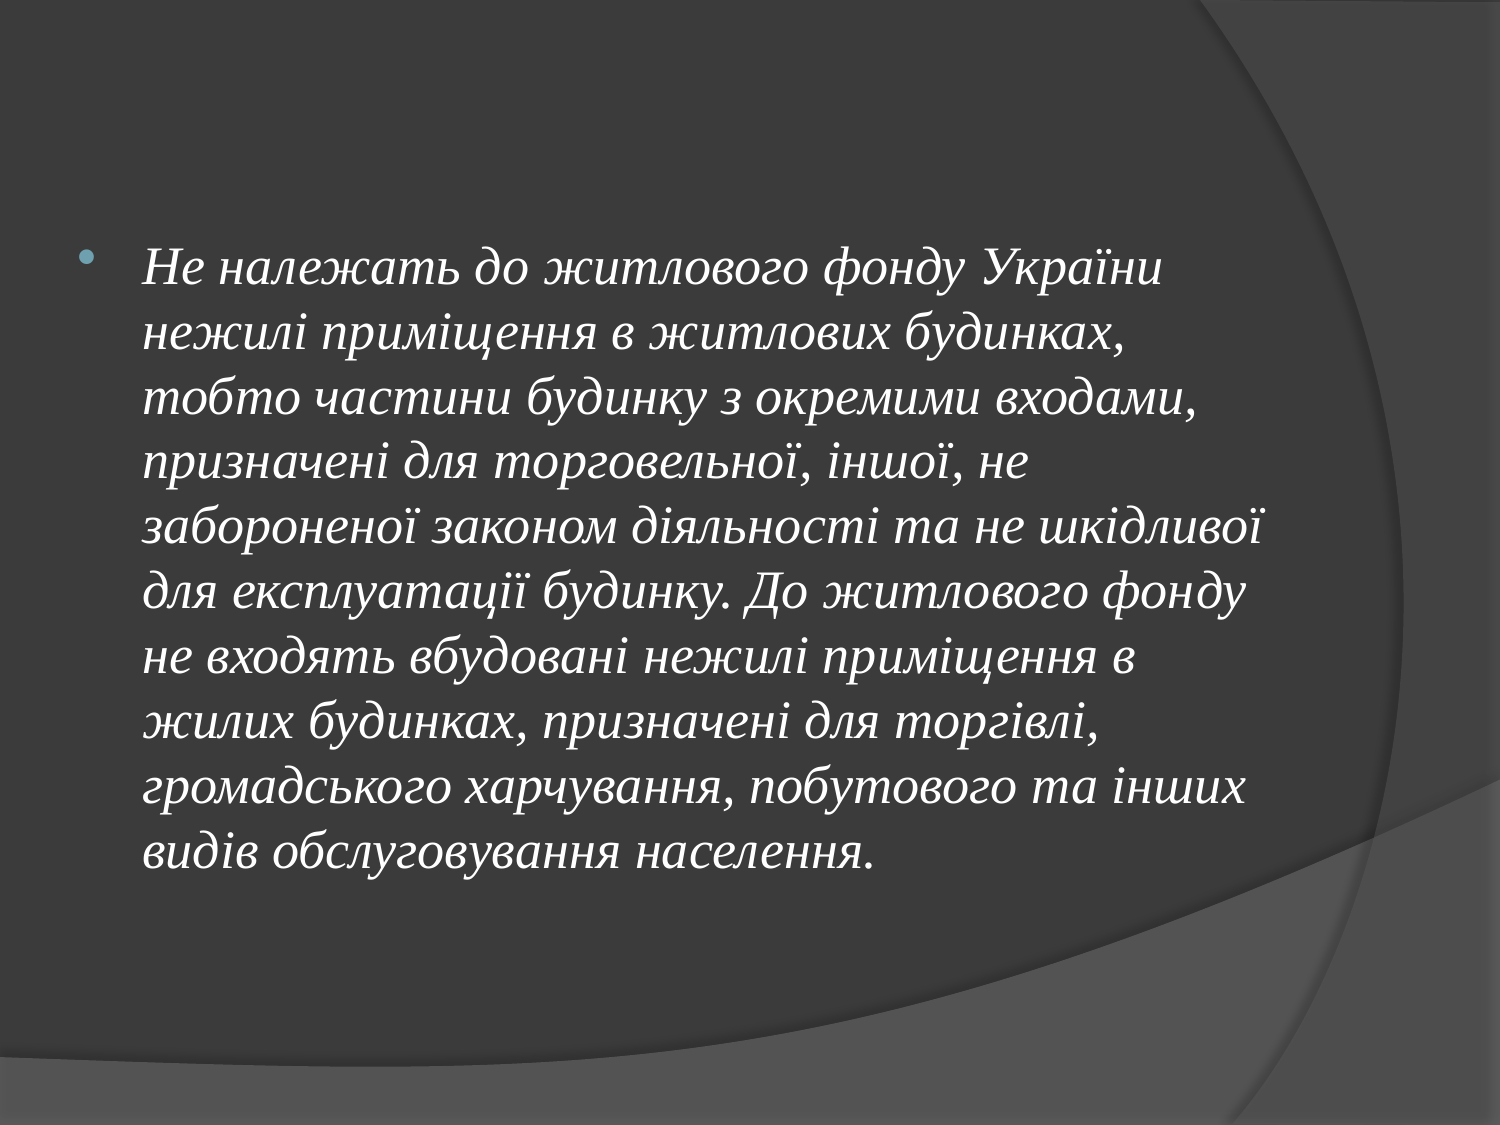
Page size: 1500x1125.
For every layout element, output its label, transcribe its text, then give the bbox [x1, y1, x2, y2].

list Не належать до житлового фонду України нежилі приміщення в житлових будинках, тобто частини будинку з окремими входами, призначені для торговельної, іншої, не забороненої законом діяль­ності та не шкідливої для експлуатації будинку. До житлового фон­ду не входять вбудовані нежилі приміщення в жилих будинках, при­значені для торгівлі, громадського харчування, побутового та інших видів обслуговування населення. [58, 222, 1300, 1005]
